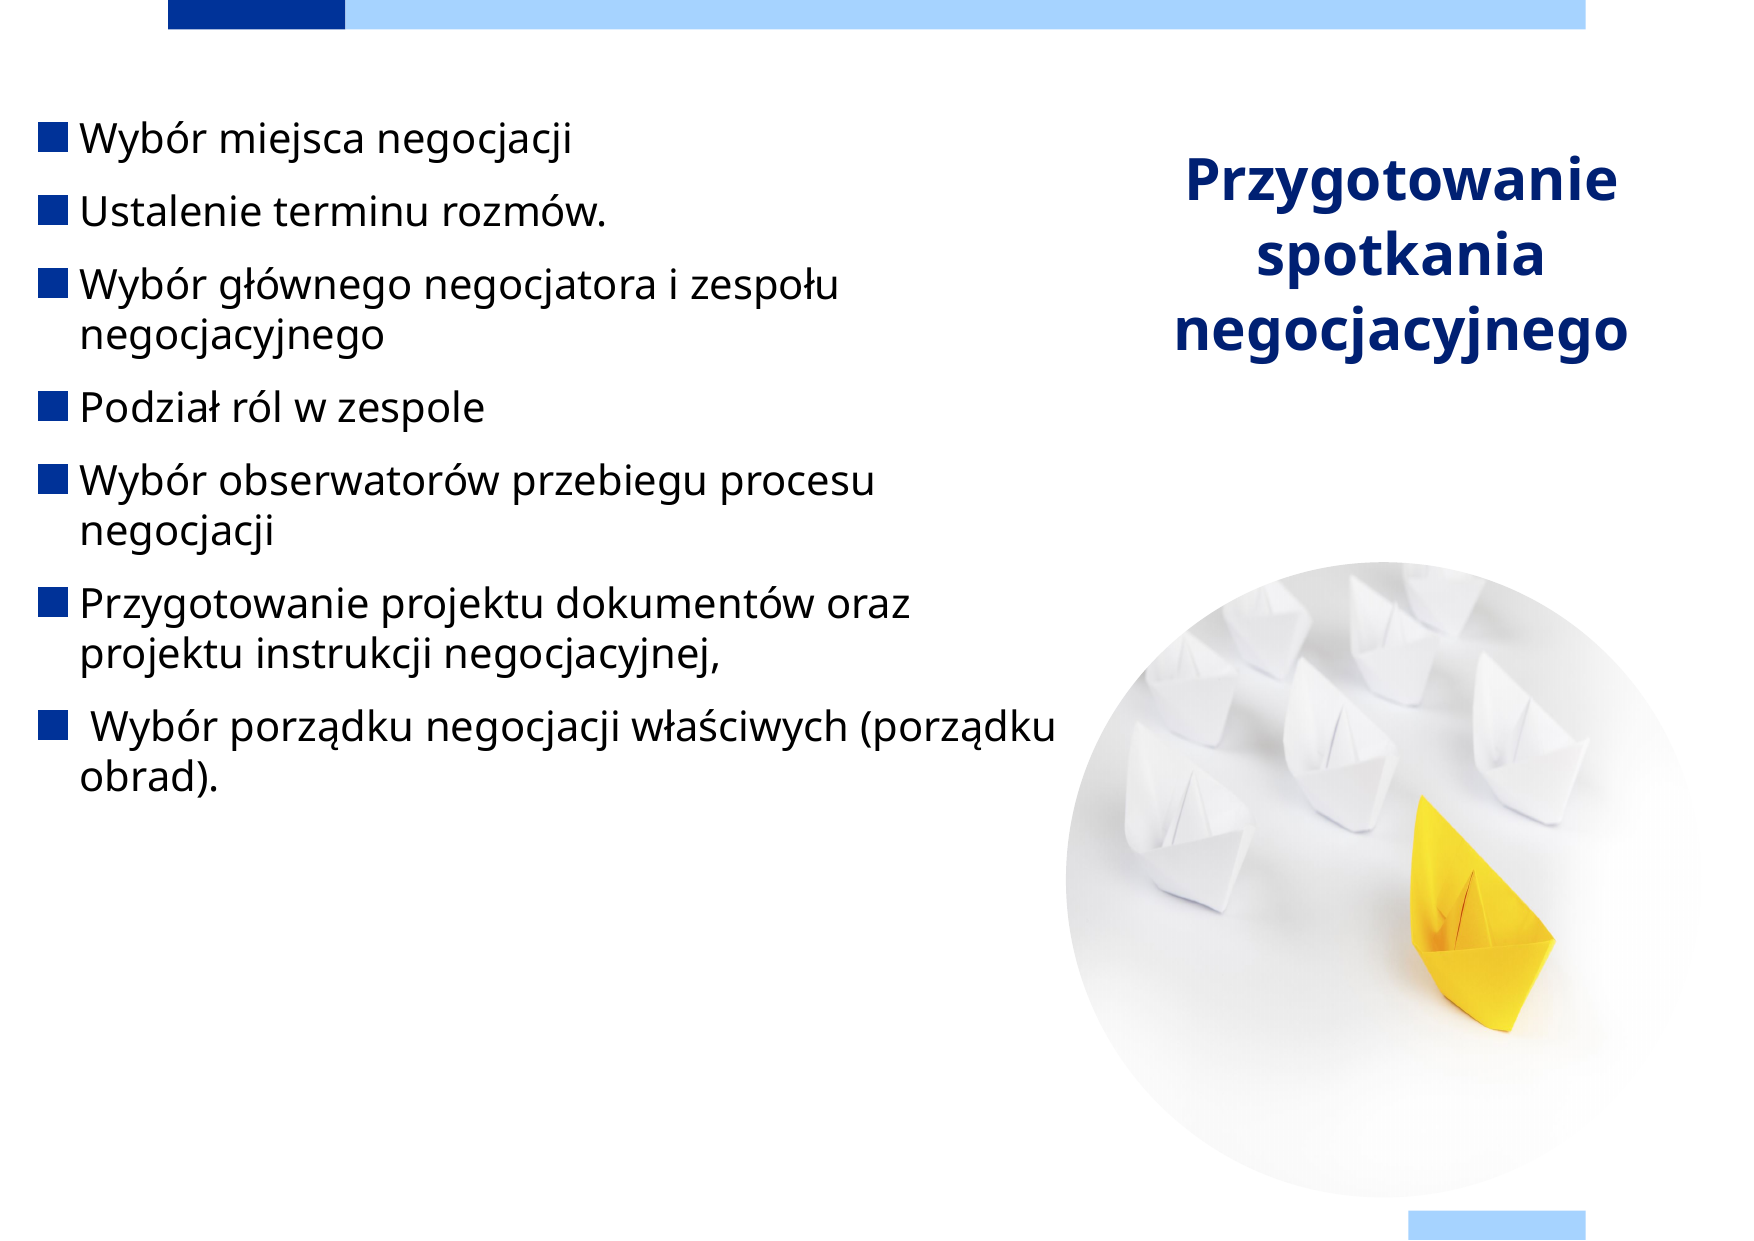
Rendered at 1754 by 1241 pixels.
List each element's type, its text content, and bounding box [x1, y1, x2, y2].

picture [38, 195, 68, 225]
picture [38, 464, 68, 494]
picture [38, 391, 68, 421]
title Przygotowanie spotkania negocjacyjnego [1134, 172, 1670, 362]
picture [38, 587, 68, 617]
picture [38, 268, 68, 298]
picture [38, 710, 68, 740]
picture [38, 122, 68, 152]
picture [1065, 562, 1702, 1198]
list Wybór miejsca negocjacji Ustalenie terminu rozmów. Wybór głównego negocjatora i zespołu negocjacyjnego Podział ról w zespole Wybór obserwatorów przebiegu procesu negocjacji Przygotowanie projektu dokumentów oraz projektu instrukcji negocjacyjnej, Wybór porządku negocjacji właściwych (porządku obrad). [38, 112, 1078, 1199]
